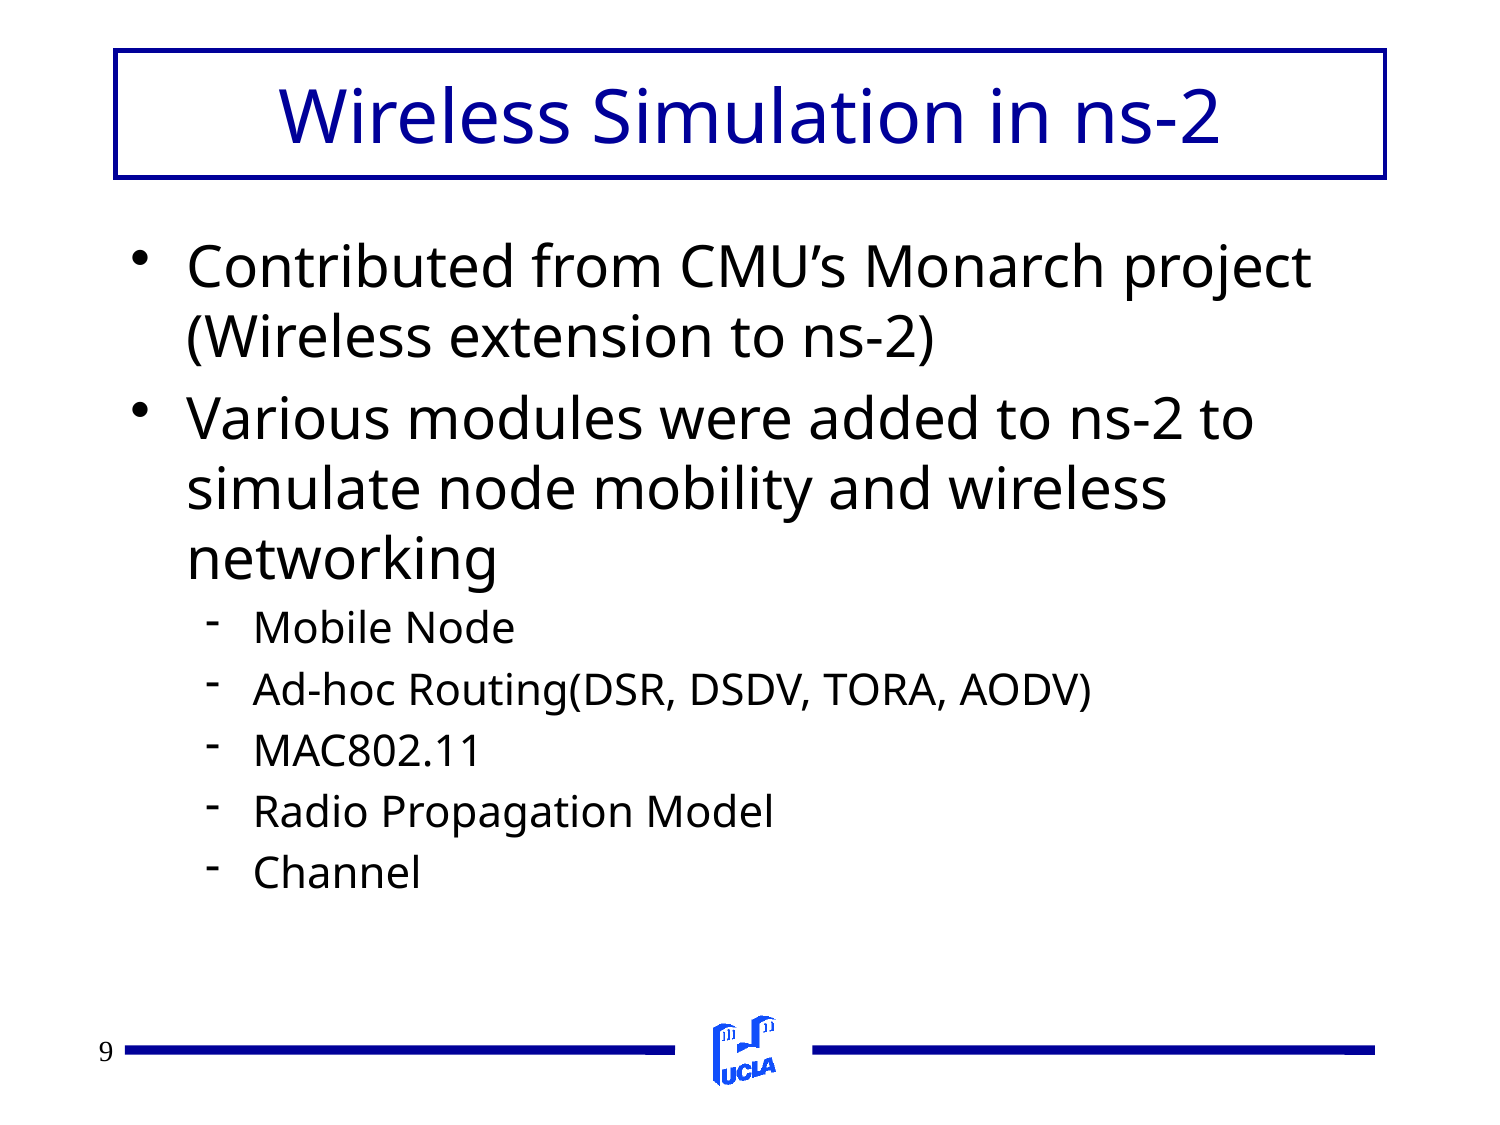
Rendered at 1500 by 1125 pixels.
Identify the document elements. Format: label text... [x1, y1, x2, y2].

list Contributed from CMU’s Monarch project (Wireless extension to ns-2) Various modules were added to ns-2 to simulate node mobility and wireless networking Mobile Node Ad-hoc Routing(DSR, DSDV, TORA, AODV) MAC802.11 Radio Propagation Model Channel [115, 221, 1386, 1001]
slide_number 9 [62, 1024, 151, 1076]
picture [704, 1012, 785, 1090]
title Wireless Simulation in ns-2 [113, 48, 1387, 180]
